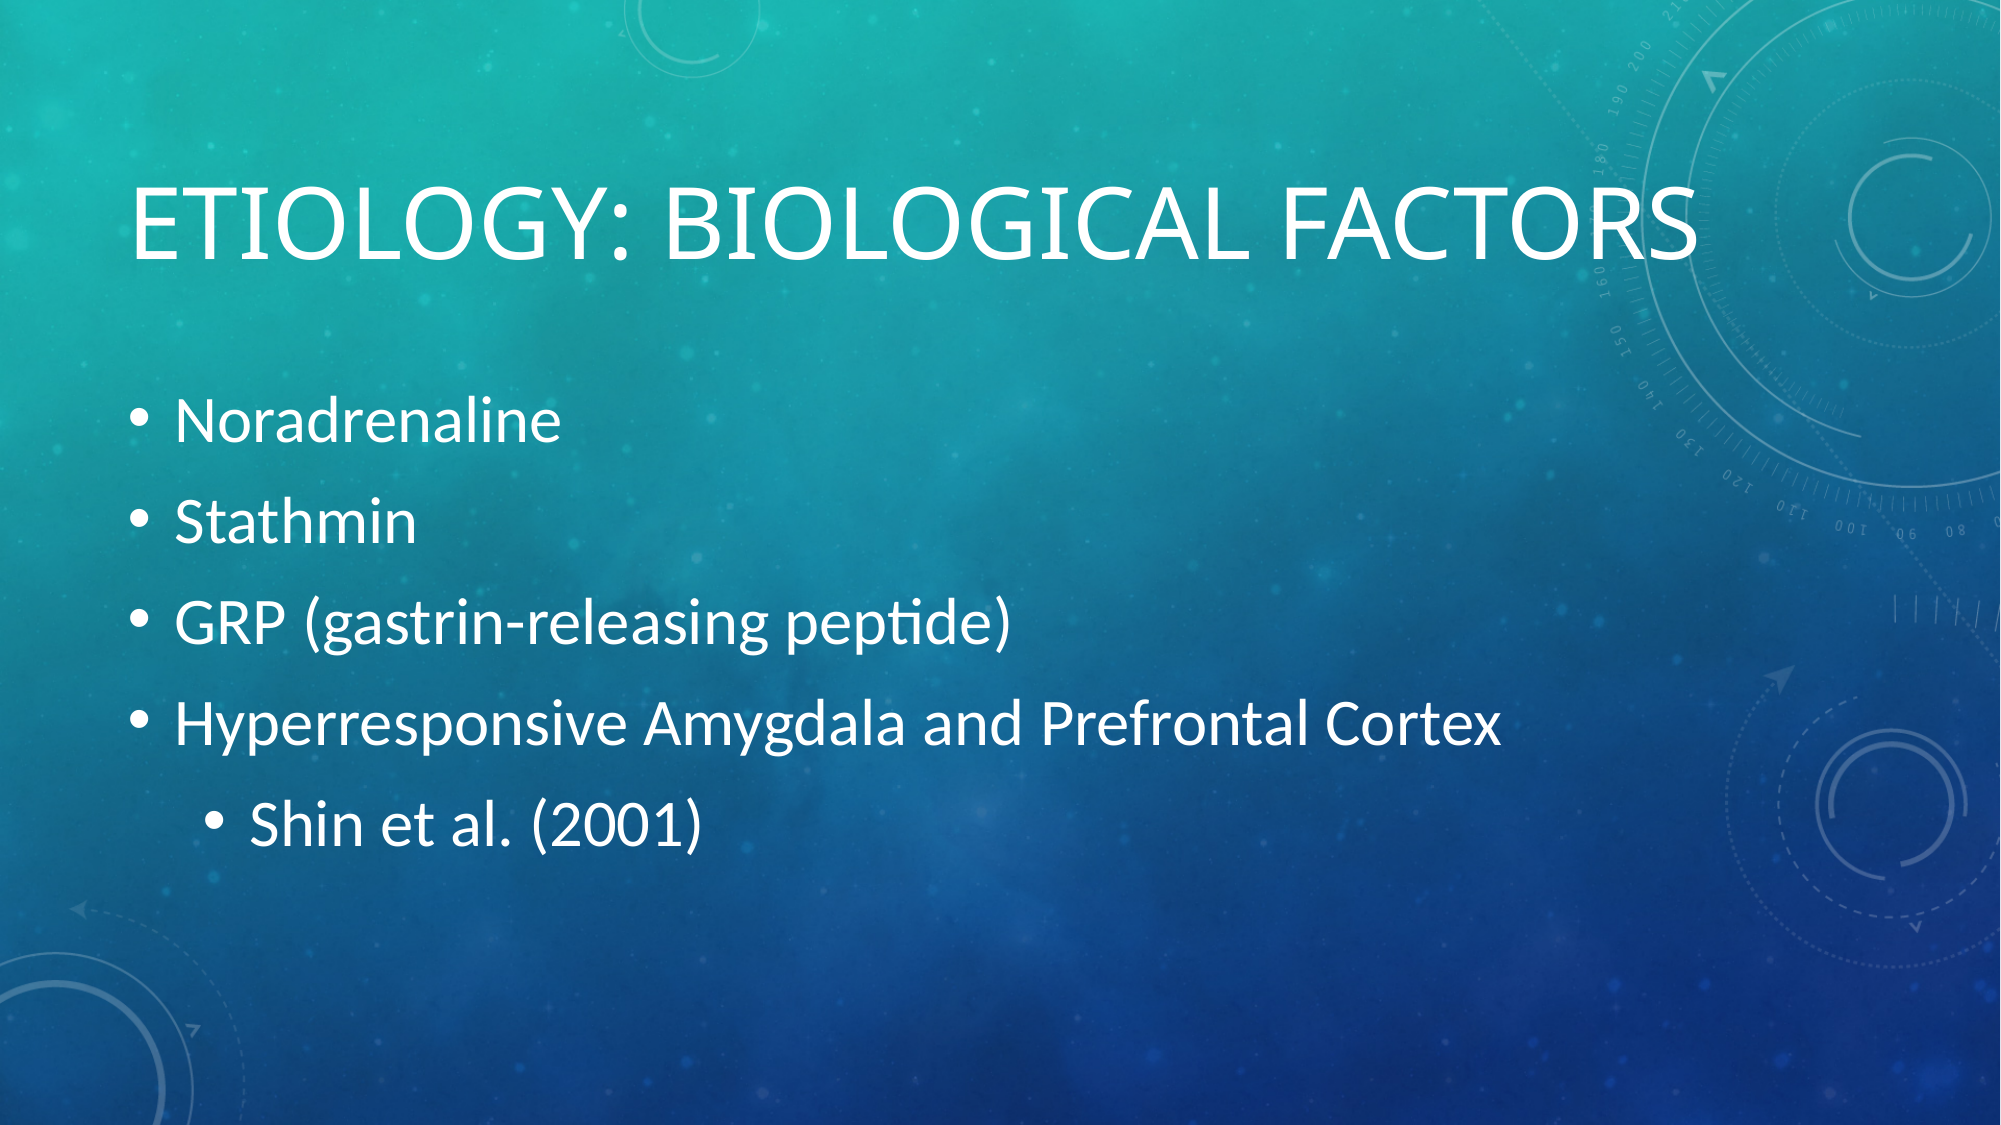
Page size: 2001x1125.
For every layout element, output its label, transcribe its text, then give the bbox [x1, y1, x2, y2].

picture [0, 0, 2001, 1125]
list Noradrenaline Stathmin GRP (gastrin-releasing peptide) Hyperresponsive Amygdala and Prefrontal Cortex Shin et al. (2001) [112, 351, 1775, 950]
title Etiology: Biological Factors [112, 99, 1775, 339]
